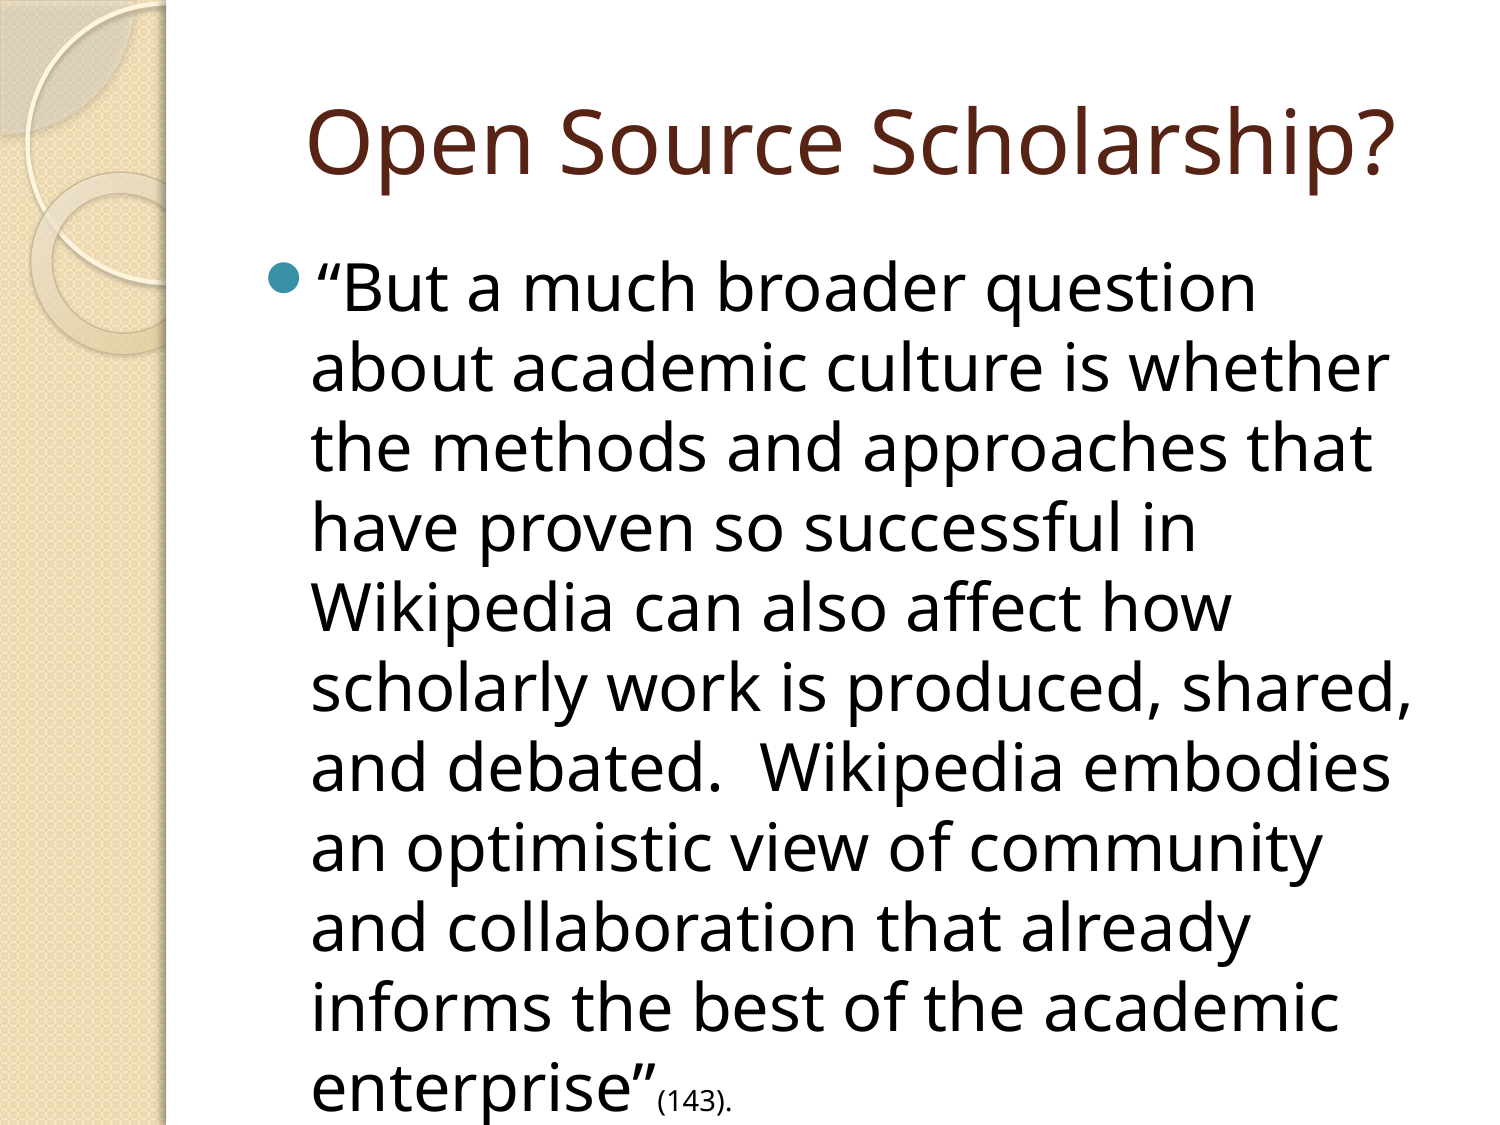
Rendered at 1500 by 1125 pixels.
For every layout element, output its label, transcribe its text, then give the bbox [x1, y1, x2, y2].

list “But a much broader question about academic culture is whether the methods and approaches that have proven so successful in Wikipedia can also affect how scholarly work is produced, shared, and debated. Wikipedia embodies an optimistic view of community and collaboration that already informs the best of the academic enterprise”(143). Roy Rosenzweig. Can History Be Open Source? Wikipedia and the Future of the Past. Journal of American History. [235, 237, 1466, 1076]
title Open Source Scholarship? [235, 45, 1466, 233]
